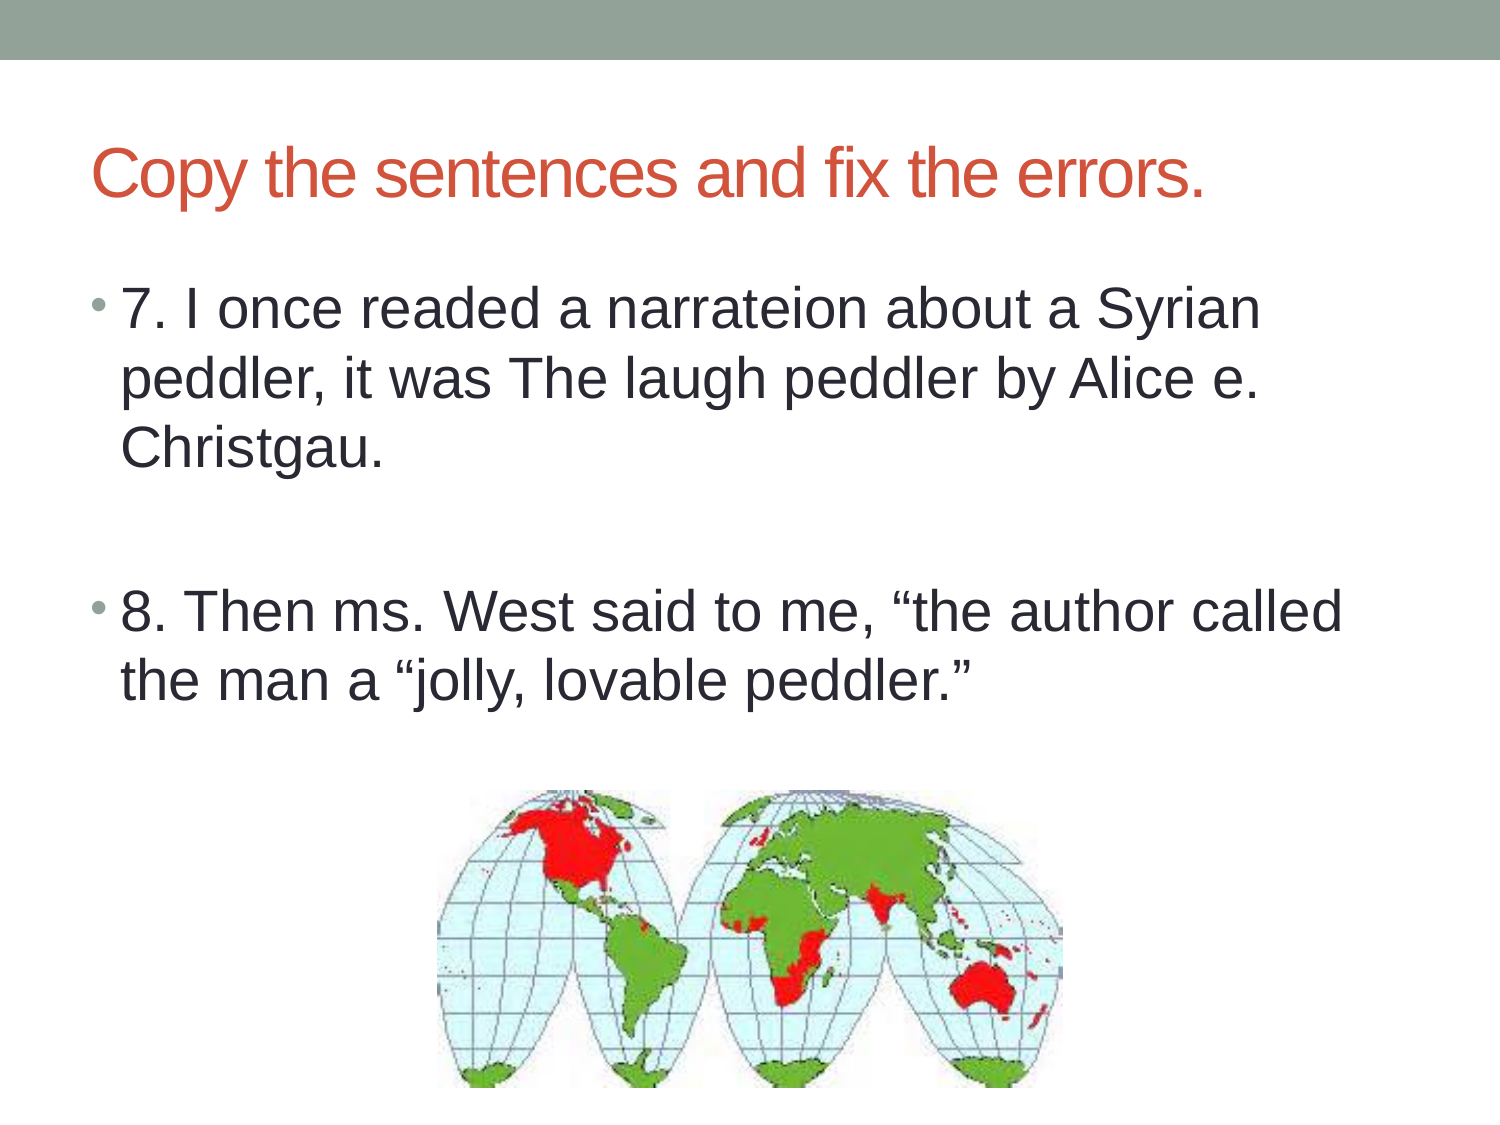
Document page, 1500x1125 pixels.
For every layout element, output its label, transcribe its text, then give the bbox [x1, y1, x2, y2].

title Copy the sentences and fix the errors. [75, 87, 1425, 250]
picture [437, 789, 1063, 1089]
list 7. I once readed a narrateion about a Syrian peddler, it was The laugh peddler by Alice e. Christgau. 8. Then ms. West said to me, “the author called the man a “jolly, lovable peddler.” [75, 262, 1425, 1063]
